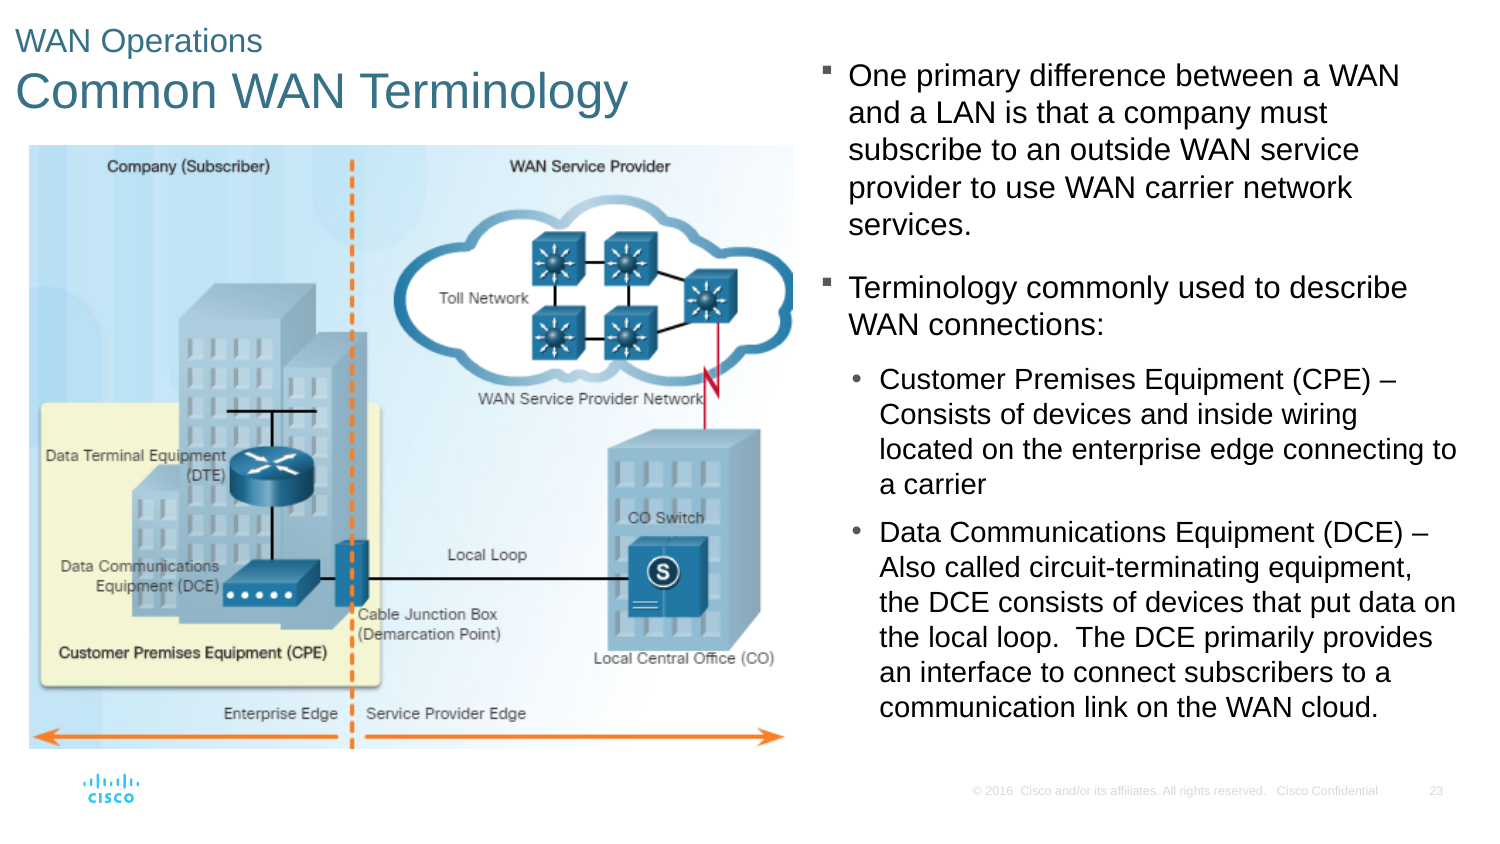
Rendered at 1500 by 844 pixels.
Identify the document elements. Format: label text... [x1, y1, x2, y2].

picture [29, 145, 794, 749]
list One primary difference between a WAN and a LAN is that a company must subscribe to an outside WAN service provider to use WAN carrier network services. Terminology commonly used to describe WAN connections: Customer Premises Equipment (CPE) –Consists of devices and inside wiring located on the enterprise edge connecting to a carrier Data Communications Equipment (DCE) – Also called circuit-terminating equipment, the DCE consists of devices that put data on the local loop. The DCE primarily provides an interface to connect subscribers to a communication link on the WAN cloud. [805, 47, 1491, 791]
title WAN Operations Common WAN Terminology [0, 6, 847, 131]
